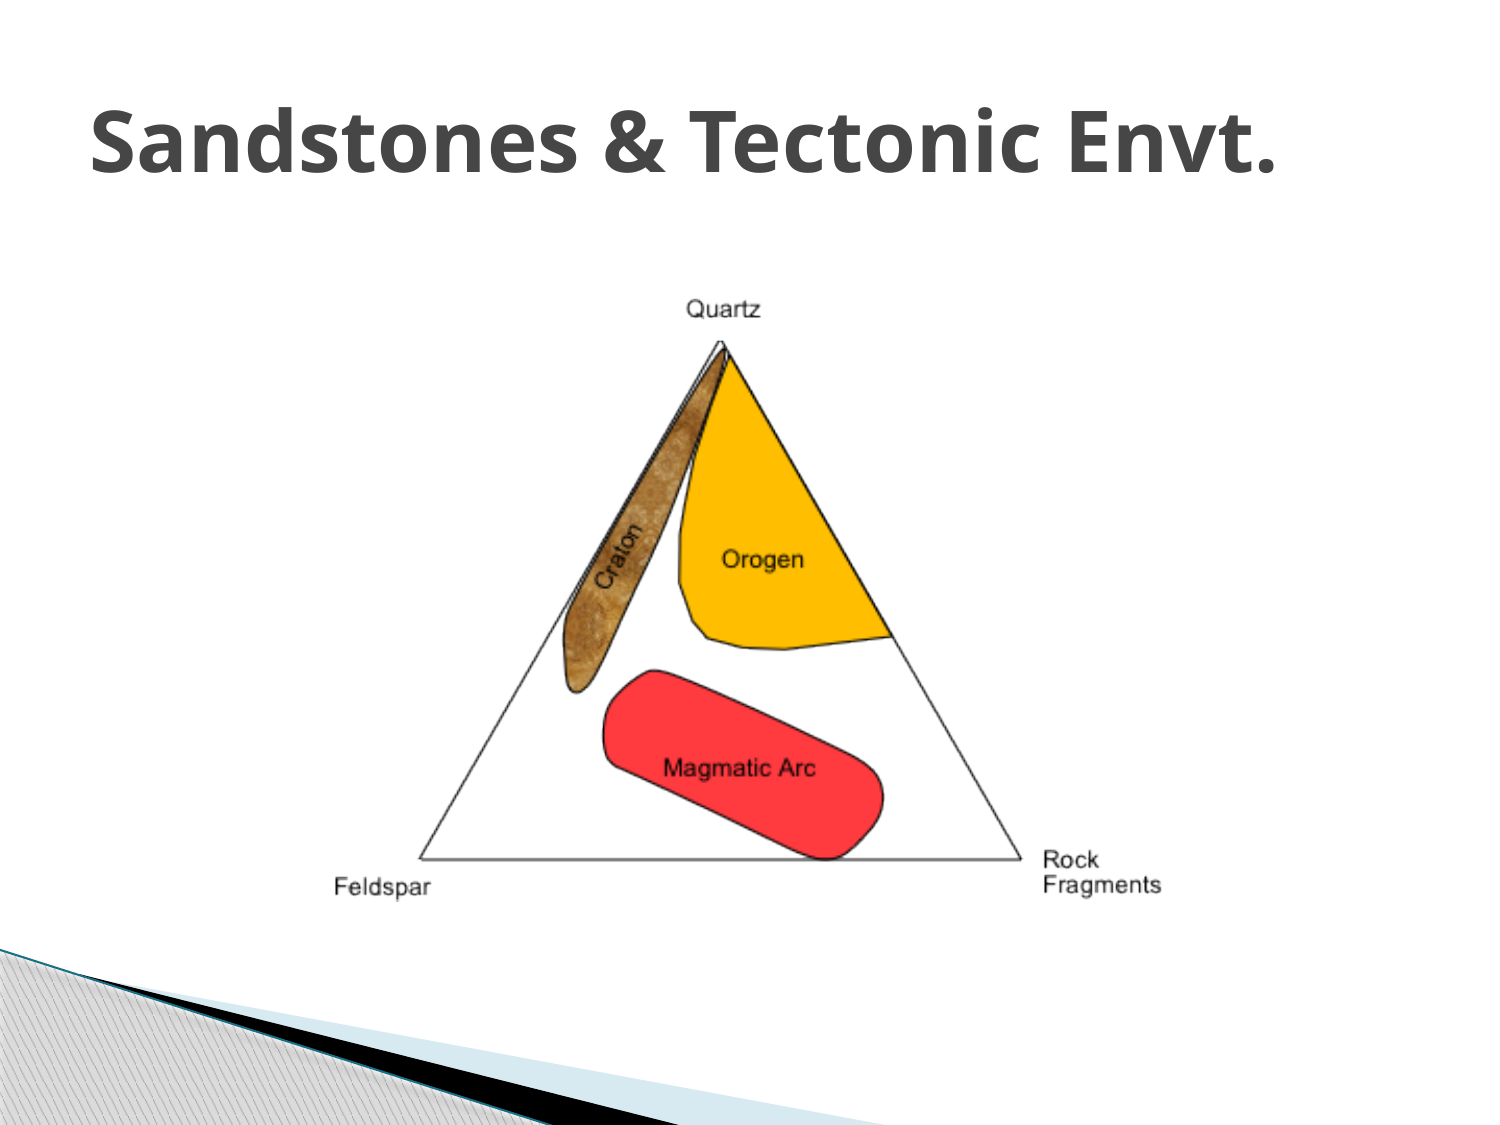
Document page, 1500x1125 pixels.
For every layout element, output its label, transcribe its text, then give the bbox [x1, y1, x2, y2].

picture [334, 295, 1166, 903]
title Sandstones & Tectonic Envt. [75, 45, 1425, 233]
